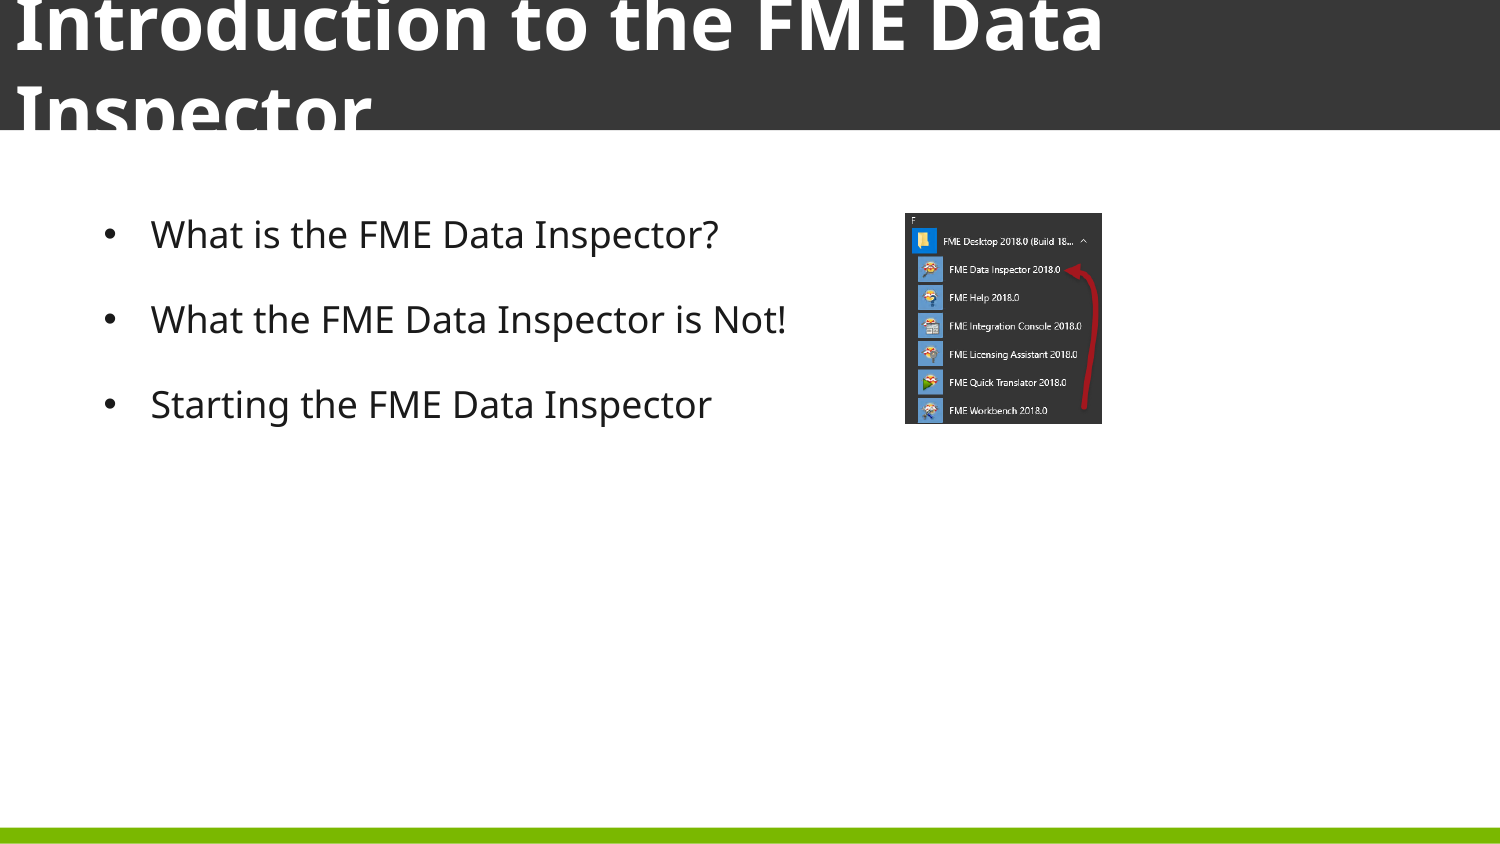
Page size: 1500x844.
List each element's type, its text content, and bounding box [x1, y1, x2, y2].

list What is the FME Data Inspector? What the FME Data Inspector is Not! Starting the FME Data Inspector [51, 189, 913, 699]
picture [905, 212, 1102, 424]
text_box Introduction to the FME Data Inspector [0, 0, 1500, 131]
